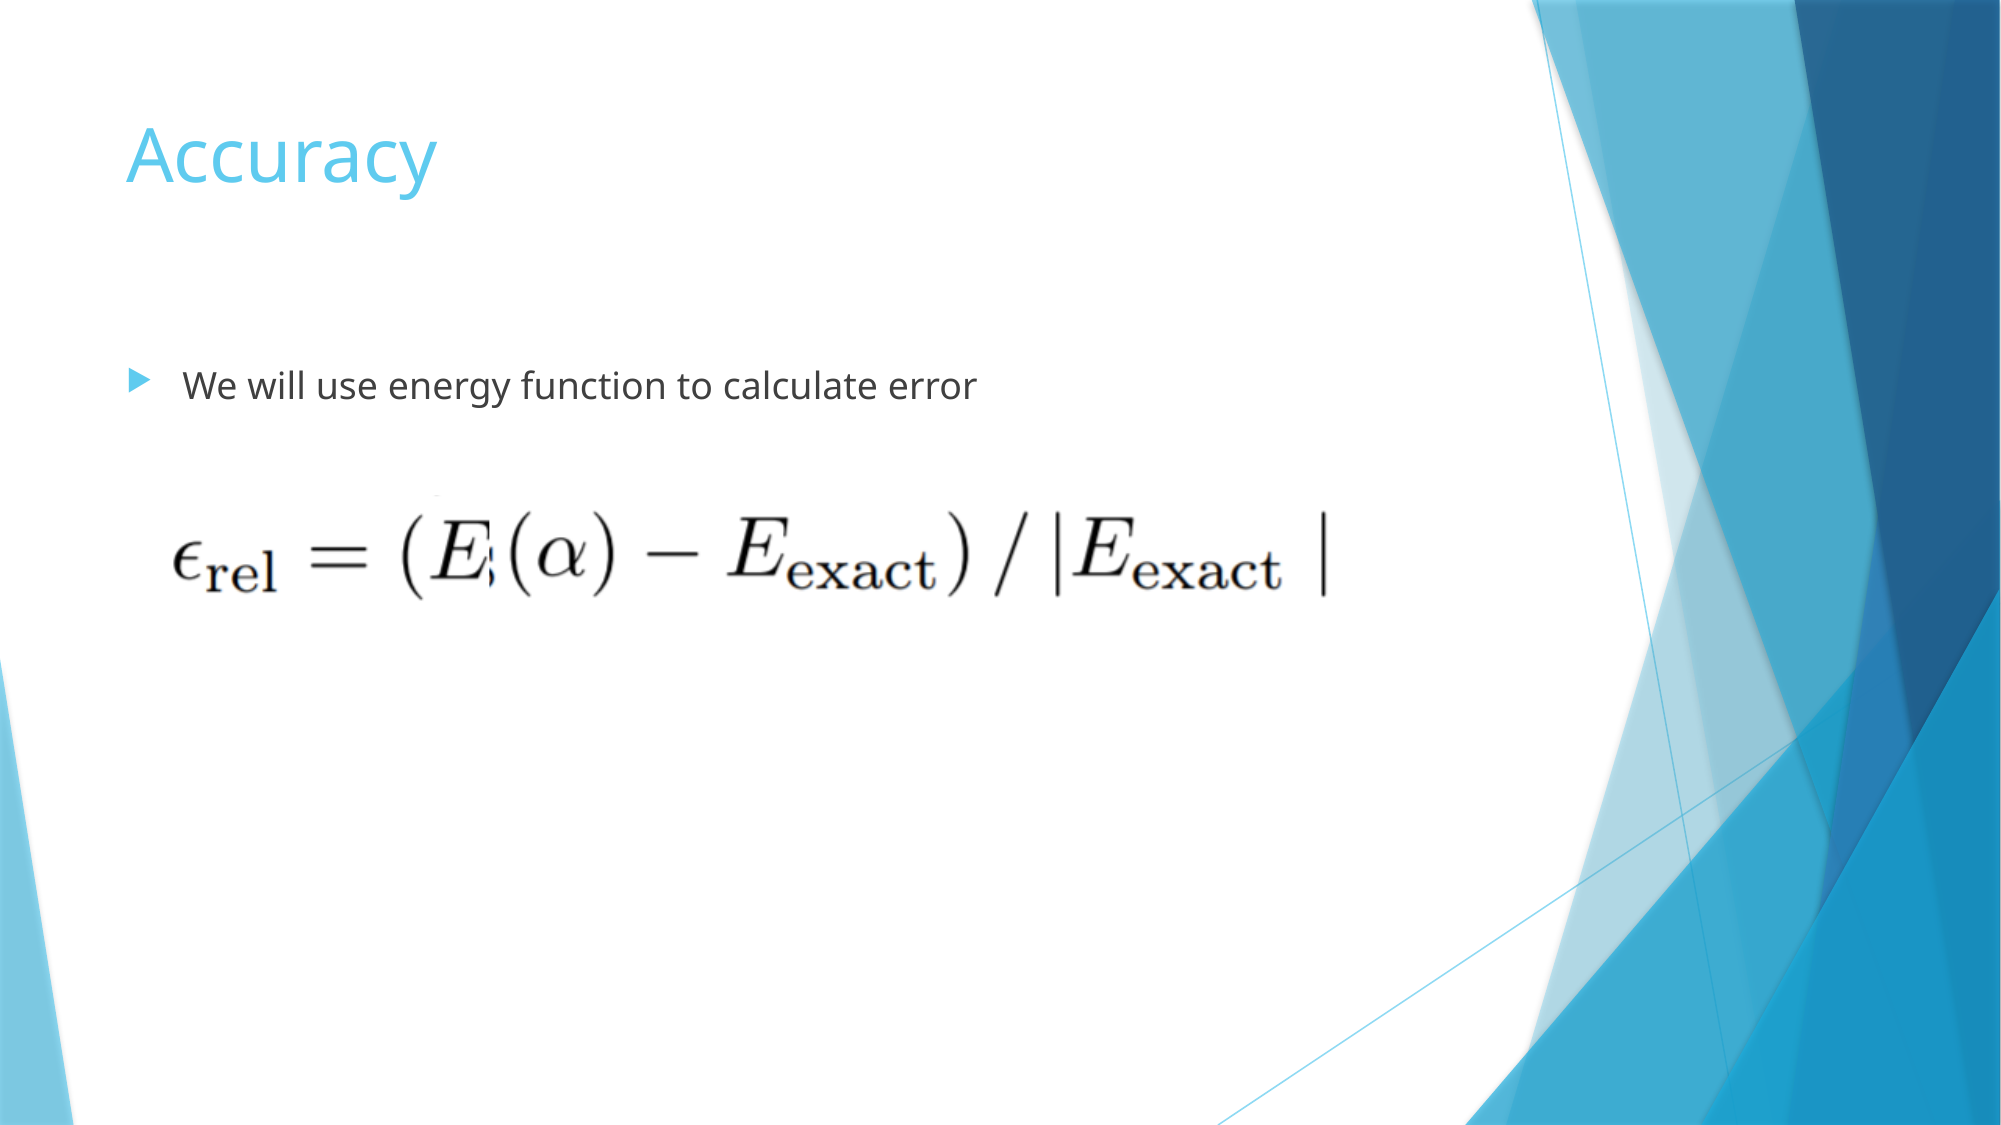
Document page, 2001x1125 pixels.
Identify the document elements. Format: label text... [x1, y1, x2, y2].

picture [169, 495, 1360, 620]
title Accuracy [111, 99, 1522, 317]
list We will use energy function to calculate error [111, 354, 1522, 520]
